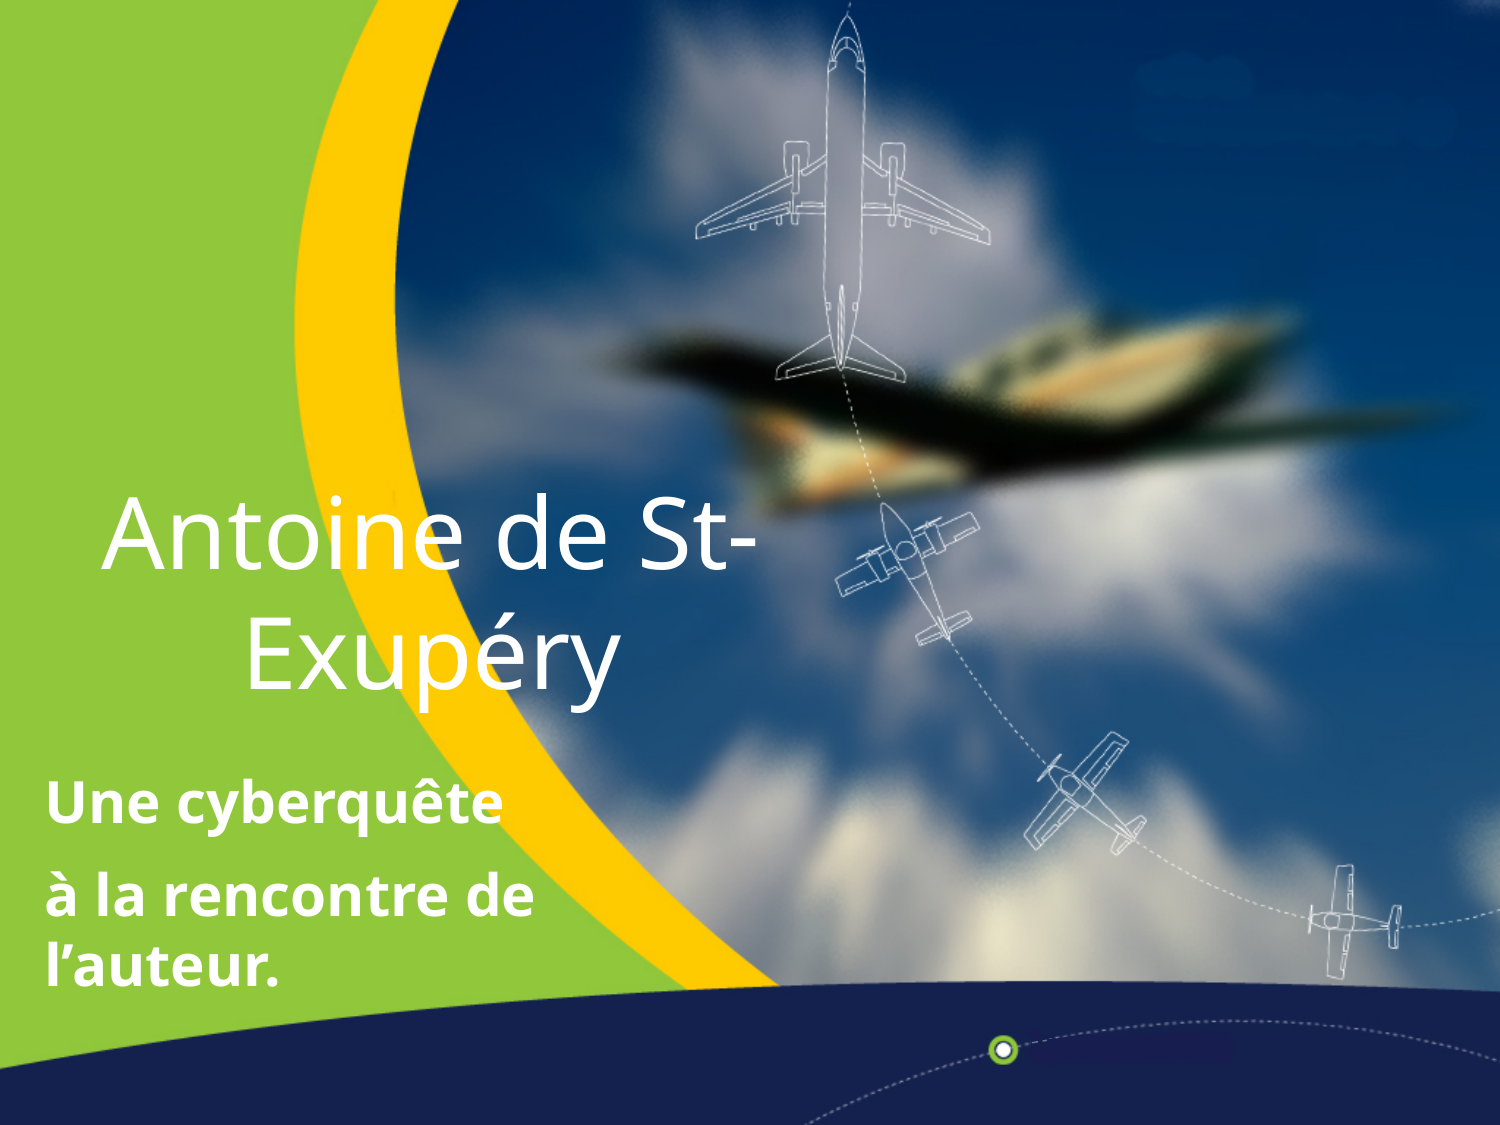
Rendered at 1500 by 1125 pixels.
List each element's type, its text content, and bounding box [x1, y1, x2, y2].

title Antoine de St-Exupéry [0, 495, 863, 684]
picture [0, 0, 1500, 1125]
subtitle Une cyberquête à la rencontre de l’auteur. [29, 757, 617, 979]
